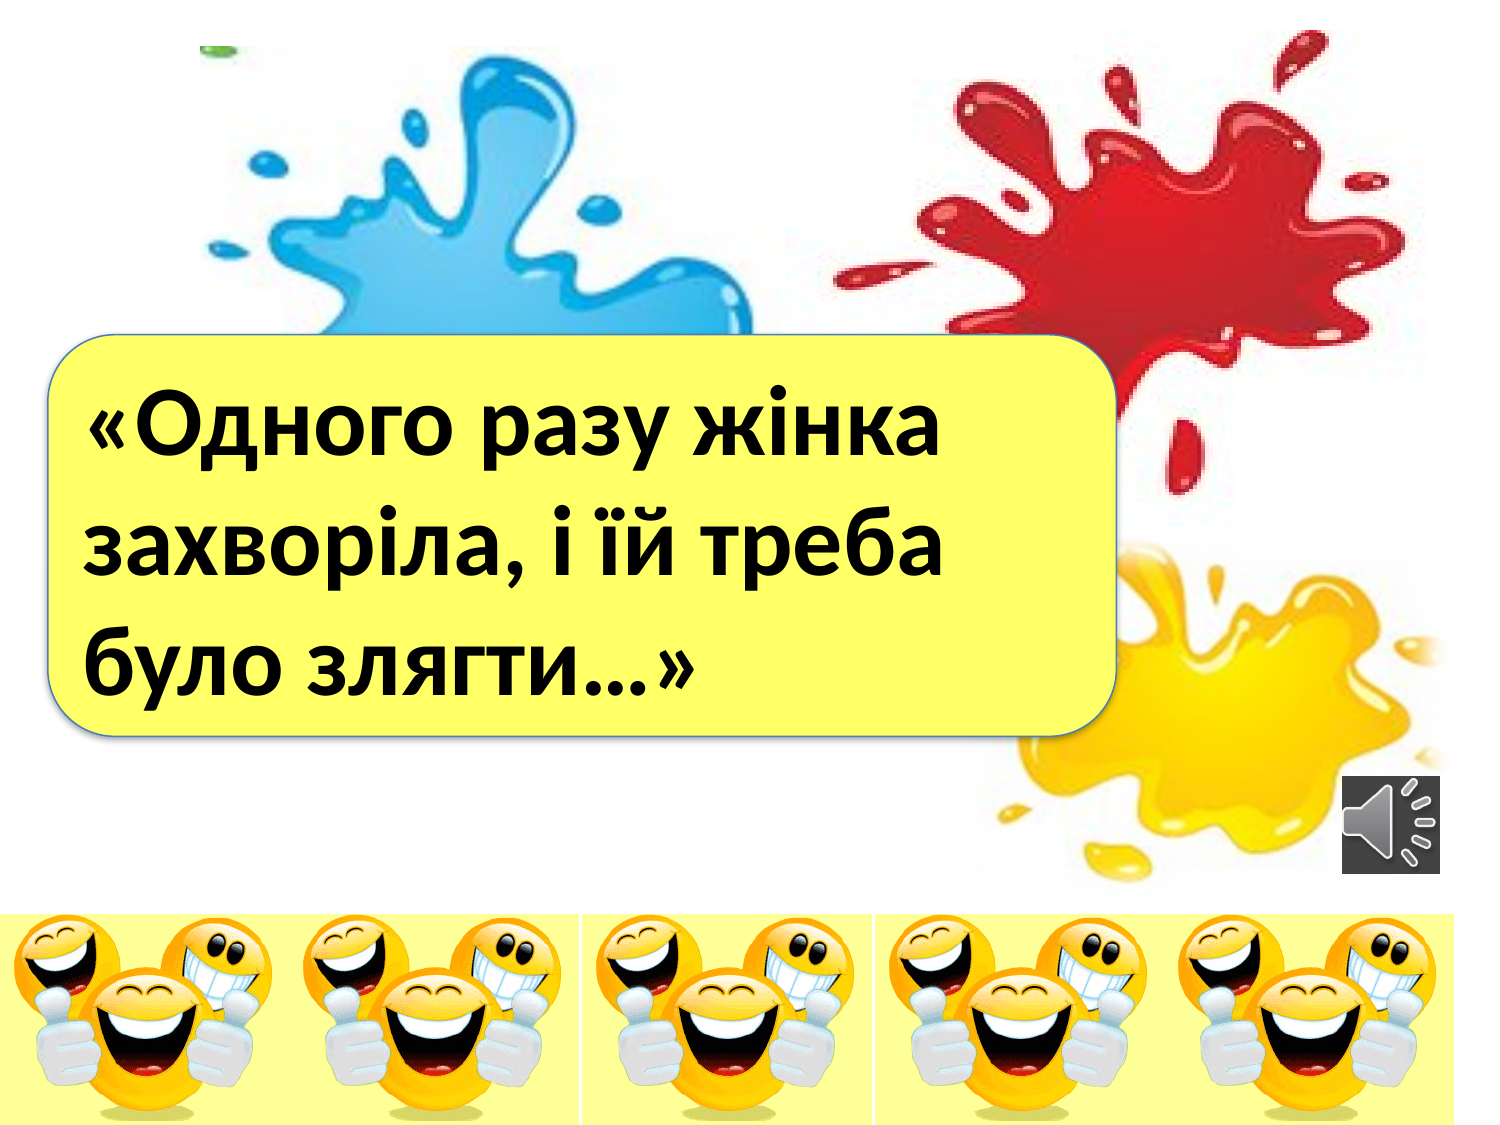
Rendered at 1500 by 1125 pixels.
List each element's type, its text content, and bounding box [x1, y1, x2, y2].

text_box «Одного разу жінка захворіла, і їй треба було злягти…» [47, 333, 946, 738]
picture [581, 914, 872, 1125]
picture [199, 30, 1500, 1125]
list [0, 914, 287, 1125]
picture [289, 914, 579, 1125]
